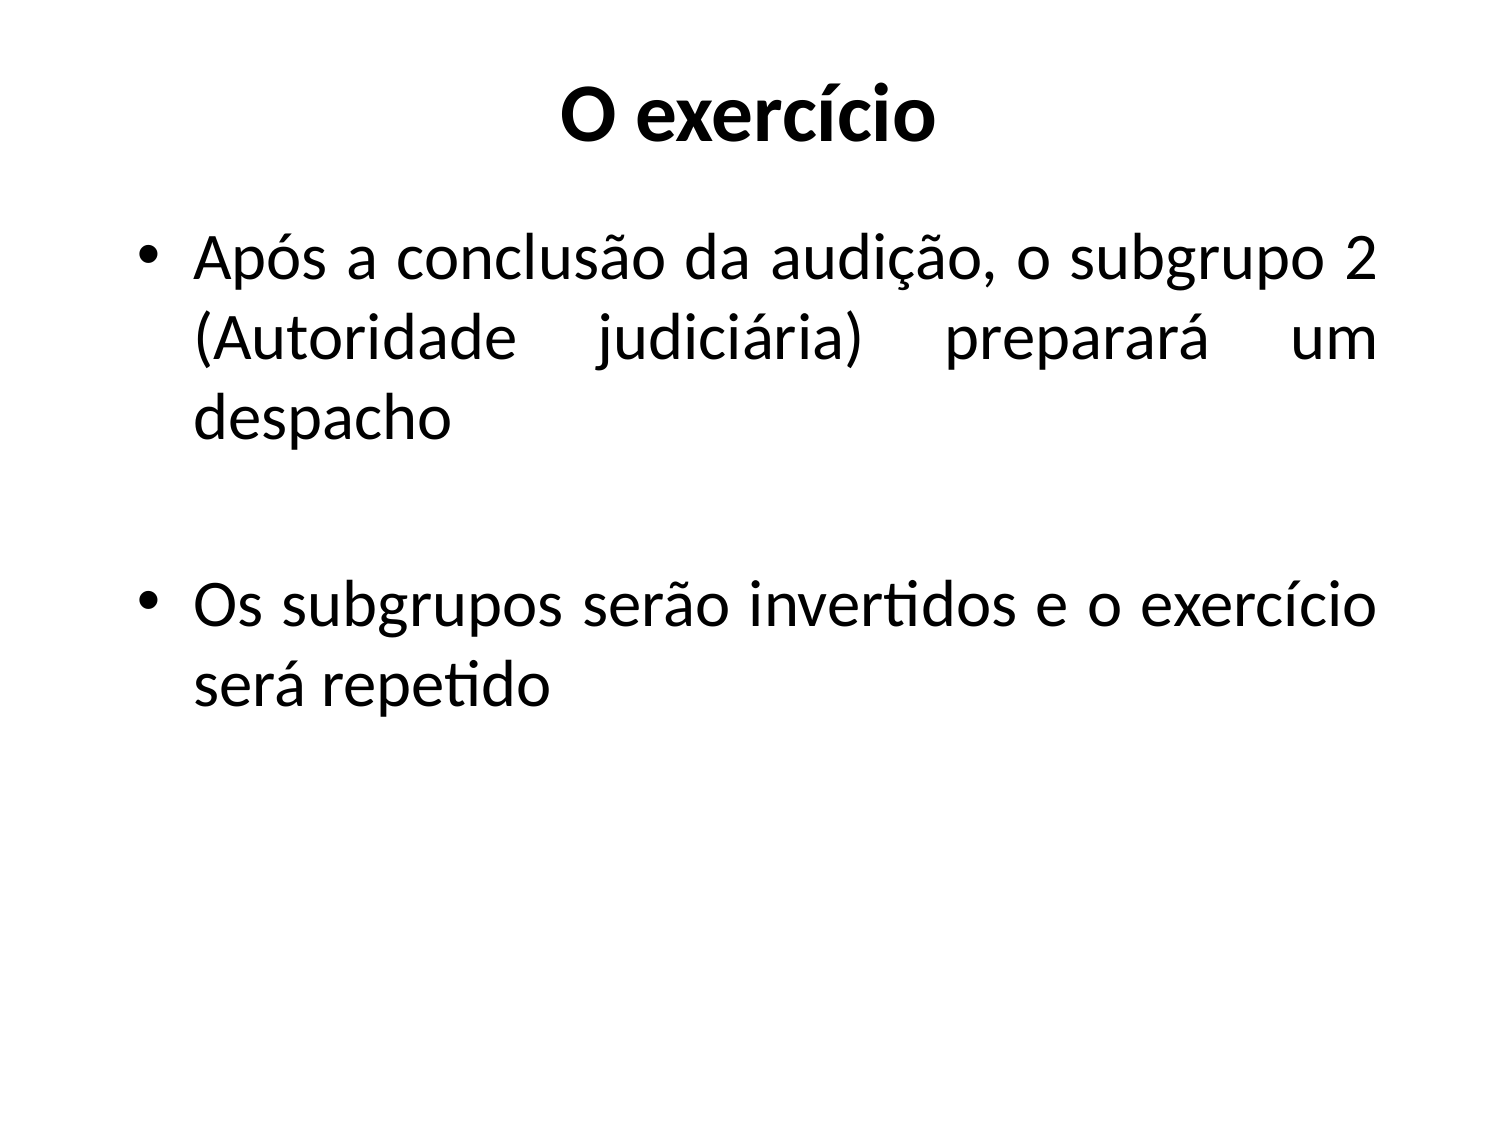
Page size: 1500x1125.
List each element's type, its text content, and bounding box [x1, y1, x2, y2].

text_box Após a conclusão da audição, o subgrupo 2 (Autoridade judiciária) preparará um despacho Os subgrupos serão invertidos e o exercício será repetido [122, 239, 1394, 1125]
text_box O exercício [83, 51, 1433, 239]
